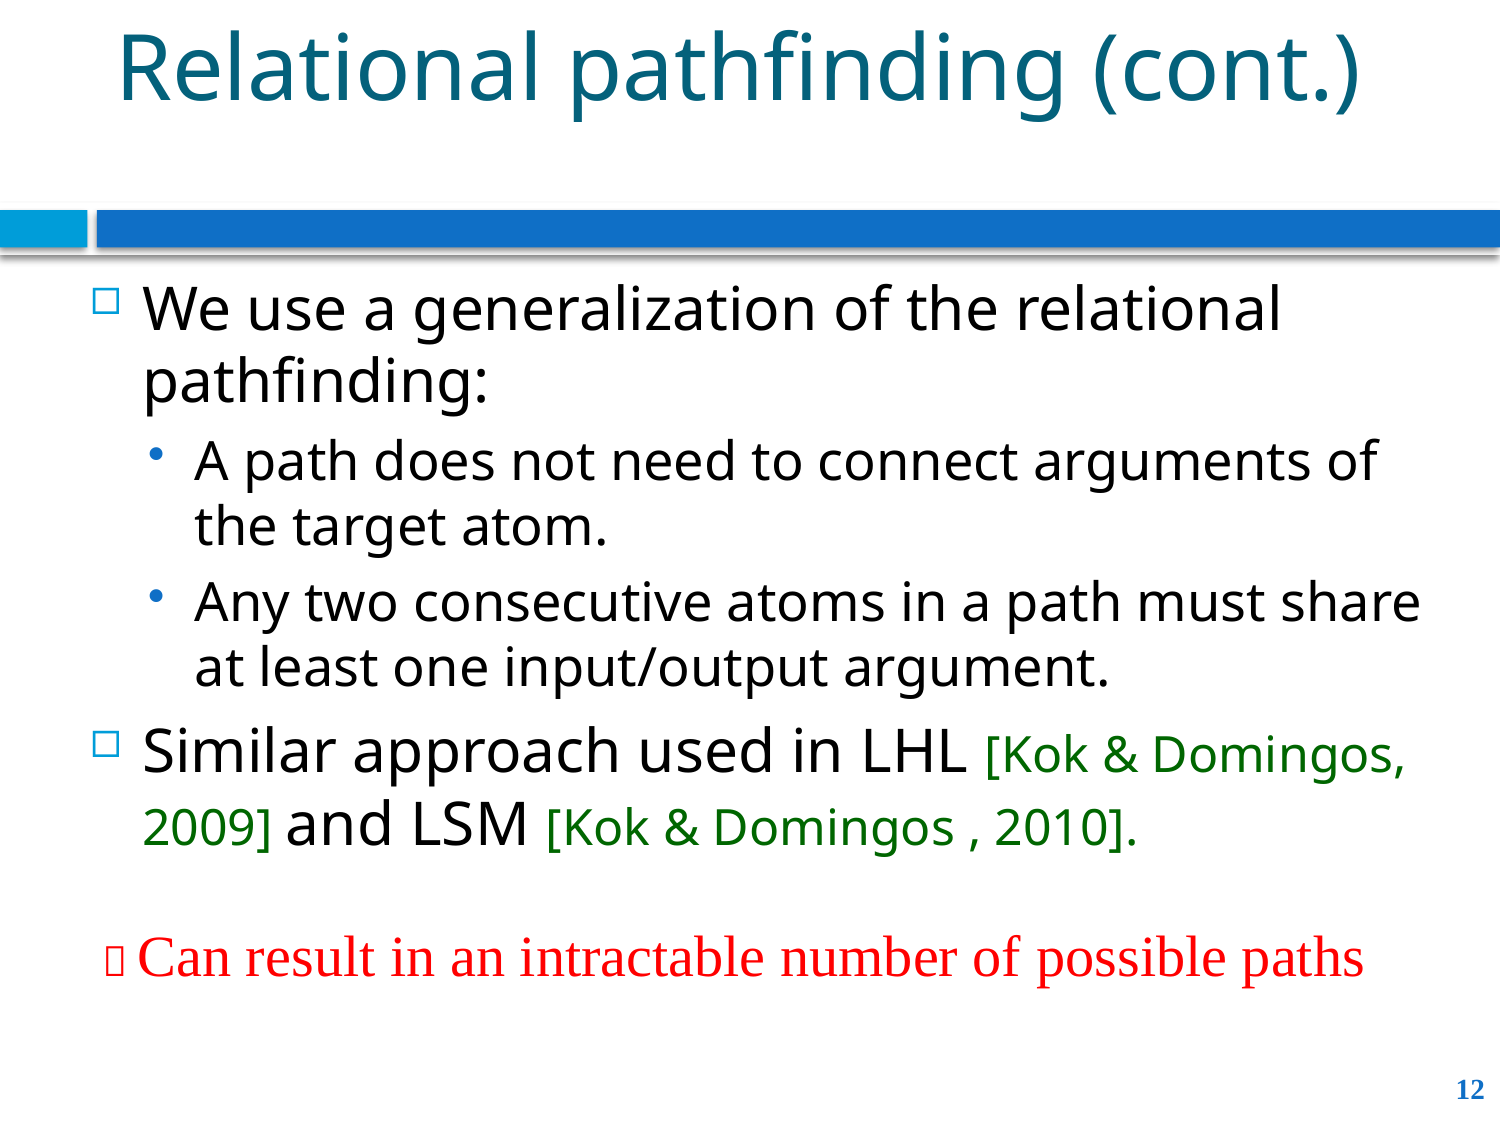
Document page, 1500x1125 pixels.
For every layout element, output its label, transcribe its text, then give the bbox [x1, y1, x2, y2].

slide_number 12 [1425, 1050, 1500, 1125]
title Relational pathfinding (cont.) [100, 37, 1438, 200]
list We use a generalization of the relational pathfinding: A path does not need to connect arguments of the target atom. Any two consecutive atoms in a path must share at least one input/output argument. Similar approach used in LHL [Kok & Domingos, 2009] and LSM [Kok & Domingos , 2010]. [75, 262, 1450, 1000]
text_box  Can result in an intractable number of possible paths [87, 910, 1381, 996]
